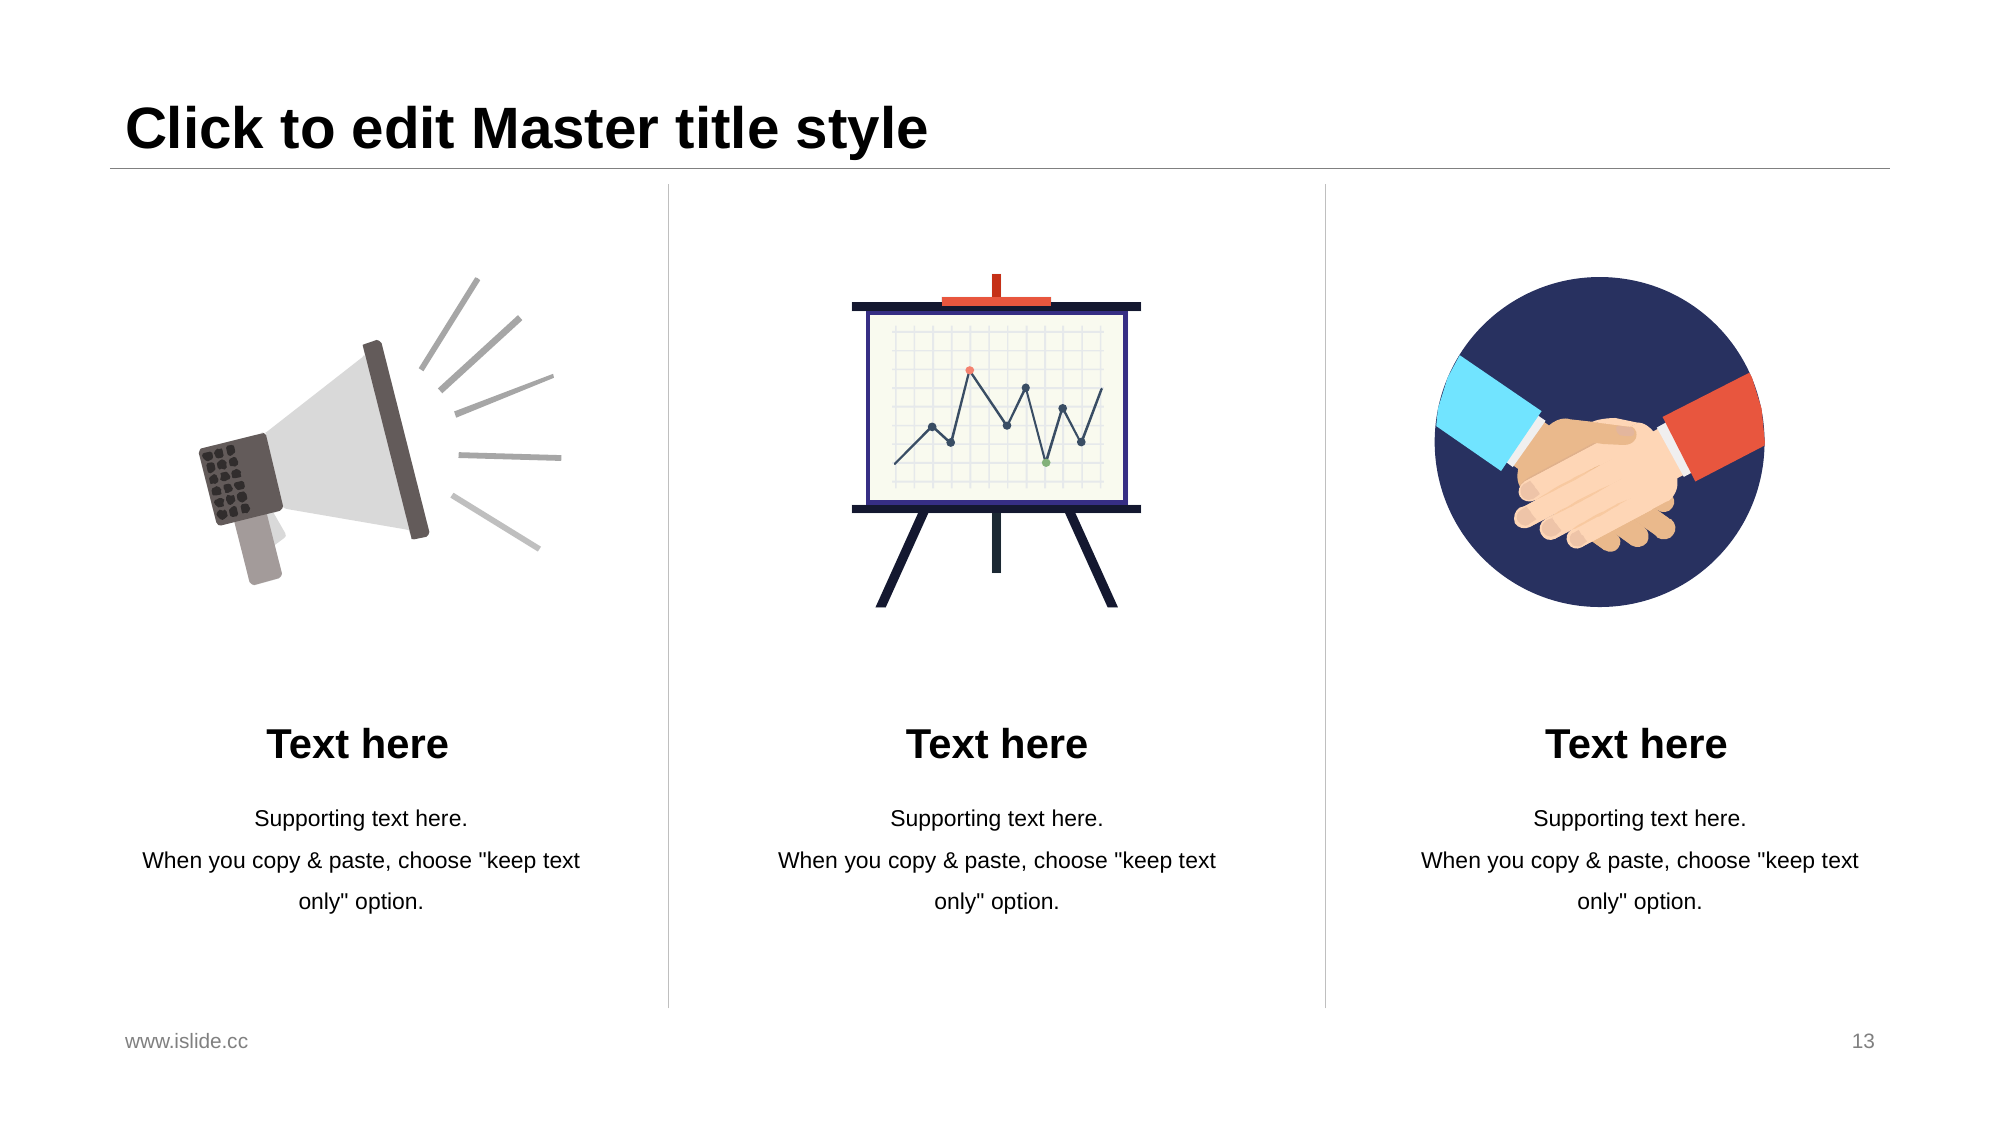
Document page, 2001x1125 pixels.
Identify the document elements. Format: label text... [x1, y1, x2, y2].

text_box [105, 184, 1890, 1008]
title Click to edit Master title style [109, 0, 1890, 169]
slide_number 13 [1412, 1023, 1890, 1058]
footer www.islide.cc [109, 1023, 790, 1058]
